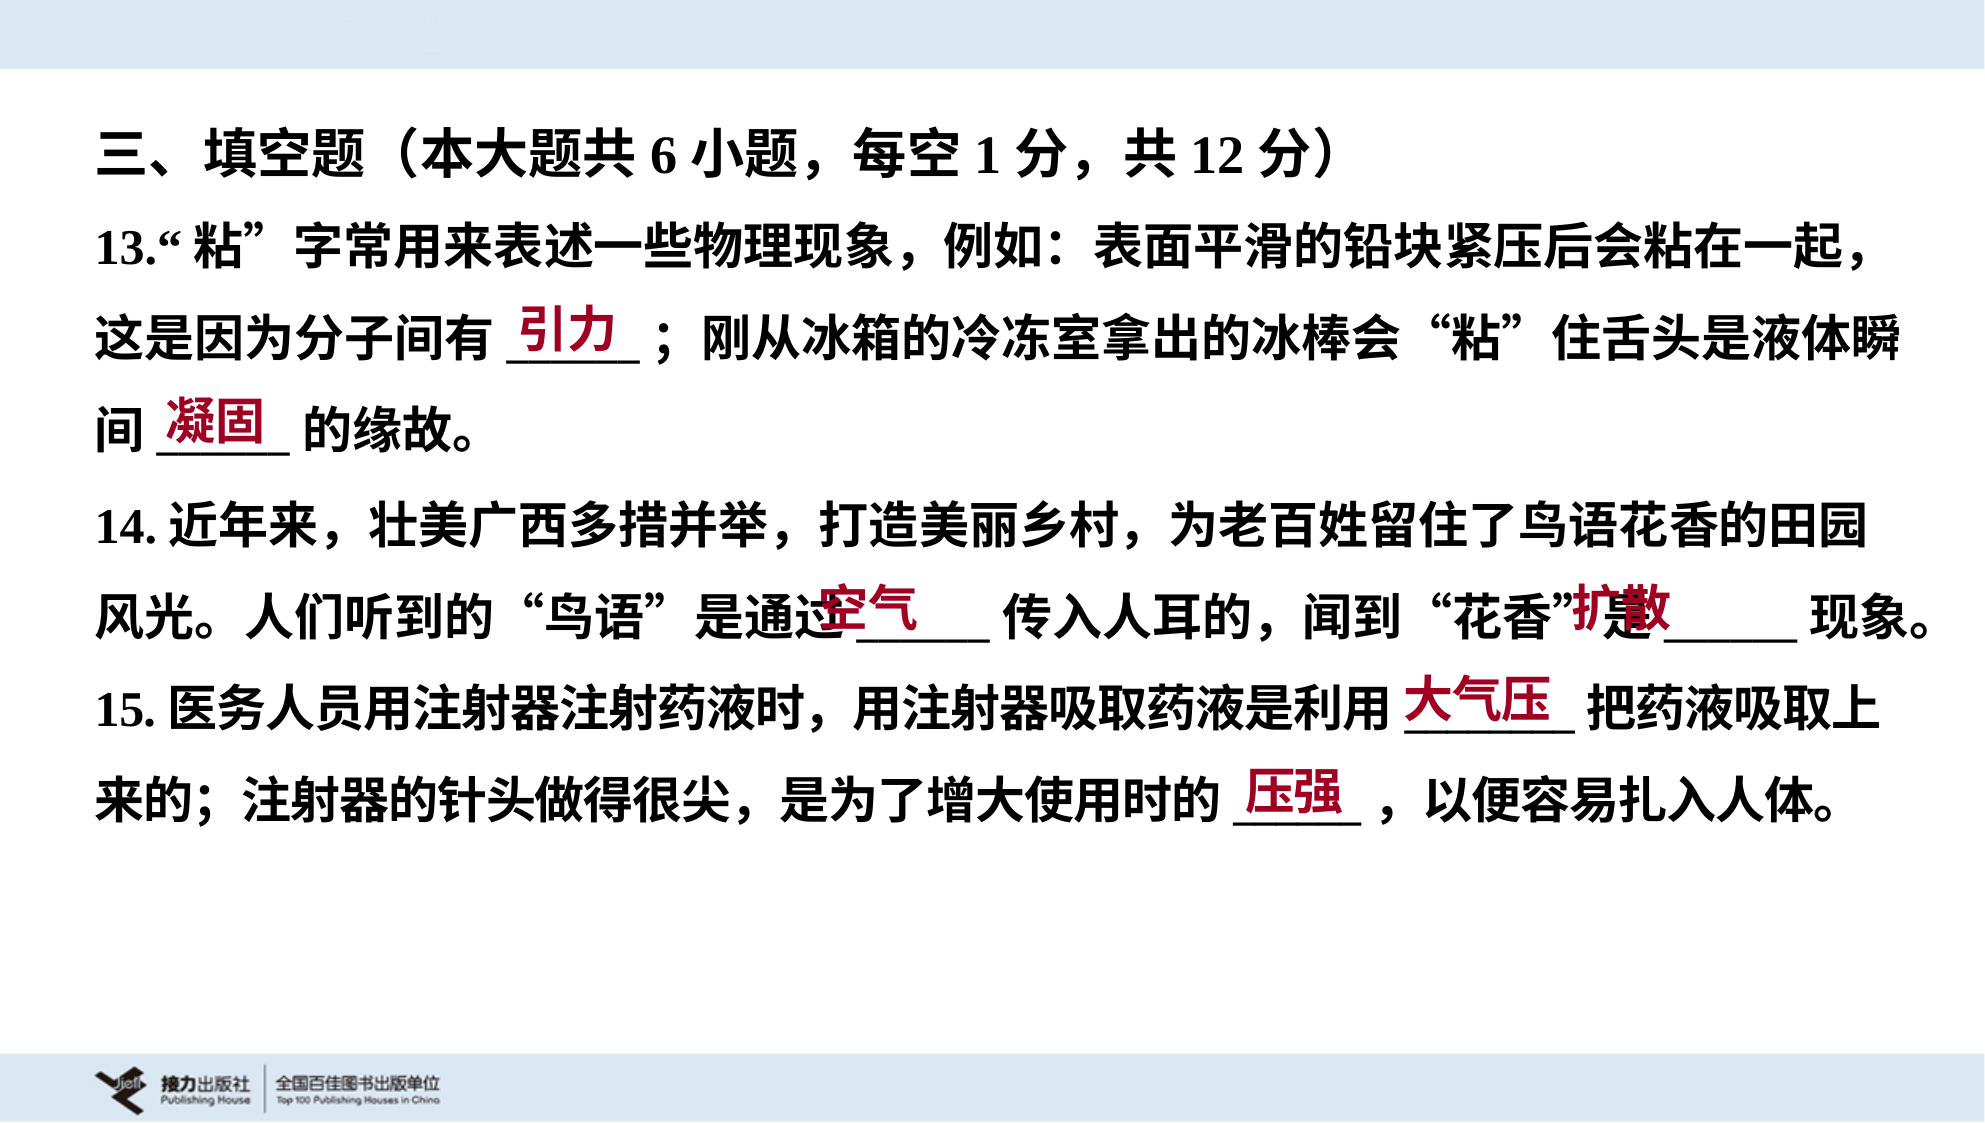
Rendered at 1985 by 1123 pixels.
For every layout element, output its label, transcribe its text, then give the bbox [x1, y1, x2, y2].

text_box 凝固 [147, 361, 285, 450]
text_box 扩散 [1553, 548, 1691, 637]
text_box 压强 [1227, 732, 1362, 820]
text_box 大气压 [1386, 640, 1570, 728]
text_box 三、填空题（本大题共6小题，每空1分，共12分） [94, 88, 1892, 183]
text_box 13.“粘”字常用来表述一些物理现象，例如：表面平滑的铅块紧压后会粘在一起， 这是因为分子间有______；刚从冰箱的冷冻室拿出的冰棒会“粘”住舌头是液体瞬 间______的缘故。 [94, 183, 1892, 459]
text_box 14.近年来，壮美广西多措并举，打造美丽乡村，为老百姓留住了鸟语花香的田园 风光。人们听到的“鸟语”是通过______传入人耳的，闻到“花香”是______现象。 15.医务人员用注射器注射药液时，用注射器吸取药液是利用________把药液吸取上 来的；注射器的针头做得很尖，是为了增大使用时的______，以便容易扎入人体。 [94, 461, 1892, 829]
text_box 引力 [499, 270, 636, 358]
text_box 空气 [800, 548, 938, 637]
picture [0, 0, 1985, 1122]
